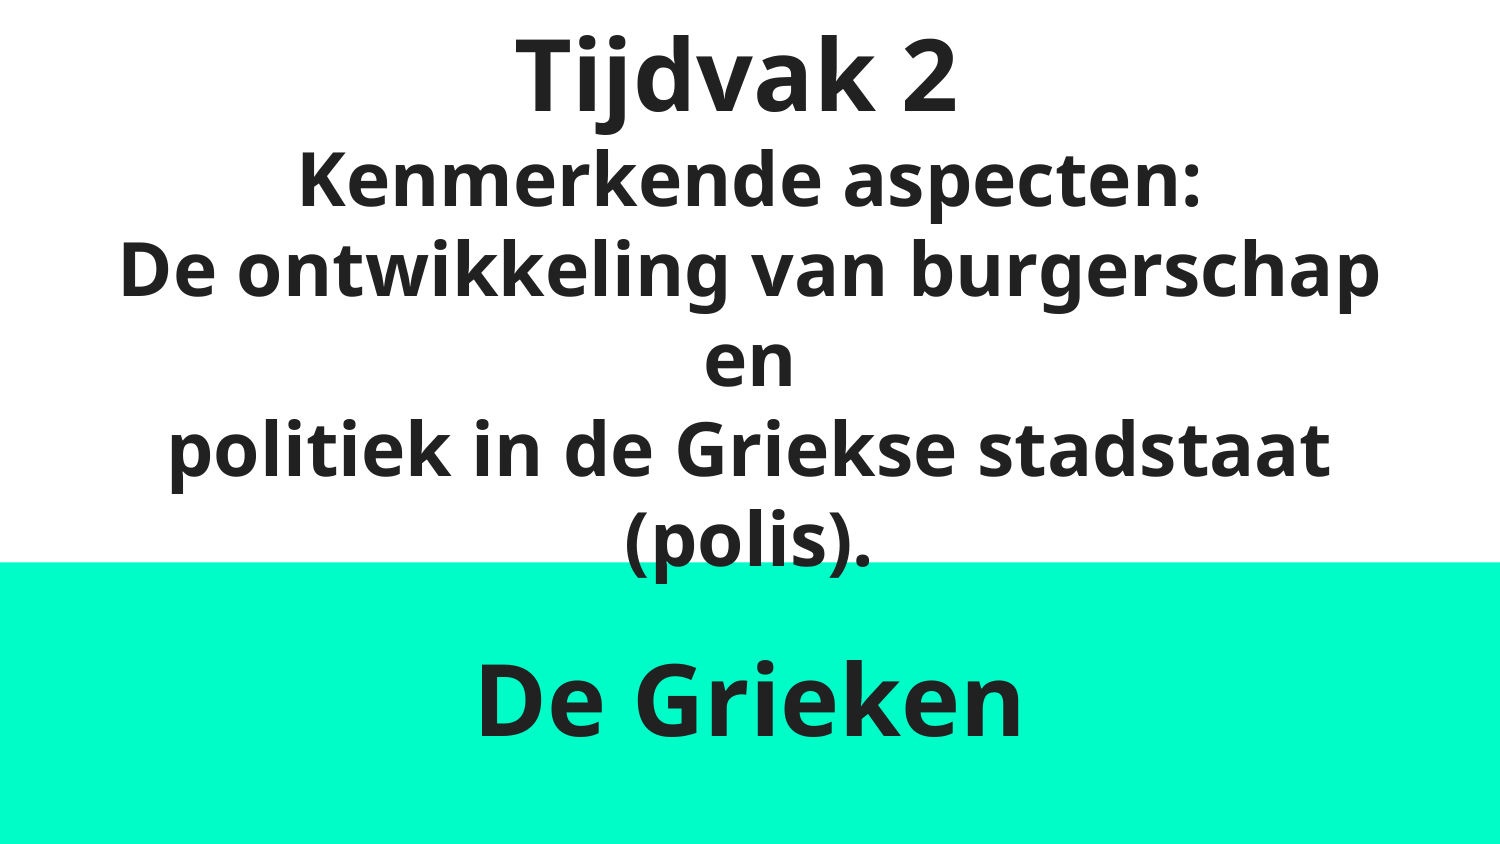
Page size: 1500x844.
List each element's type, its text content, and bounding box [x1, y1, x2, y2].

title Tijdvak 2 Kenmerkende aspecten: De ontwikkeling van burgerschap en politiek in de Griekse stadstaat (polis). [51, 128, 1449, 465]
subtitle De Grieken [51, 638, 1449, 755]
